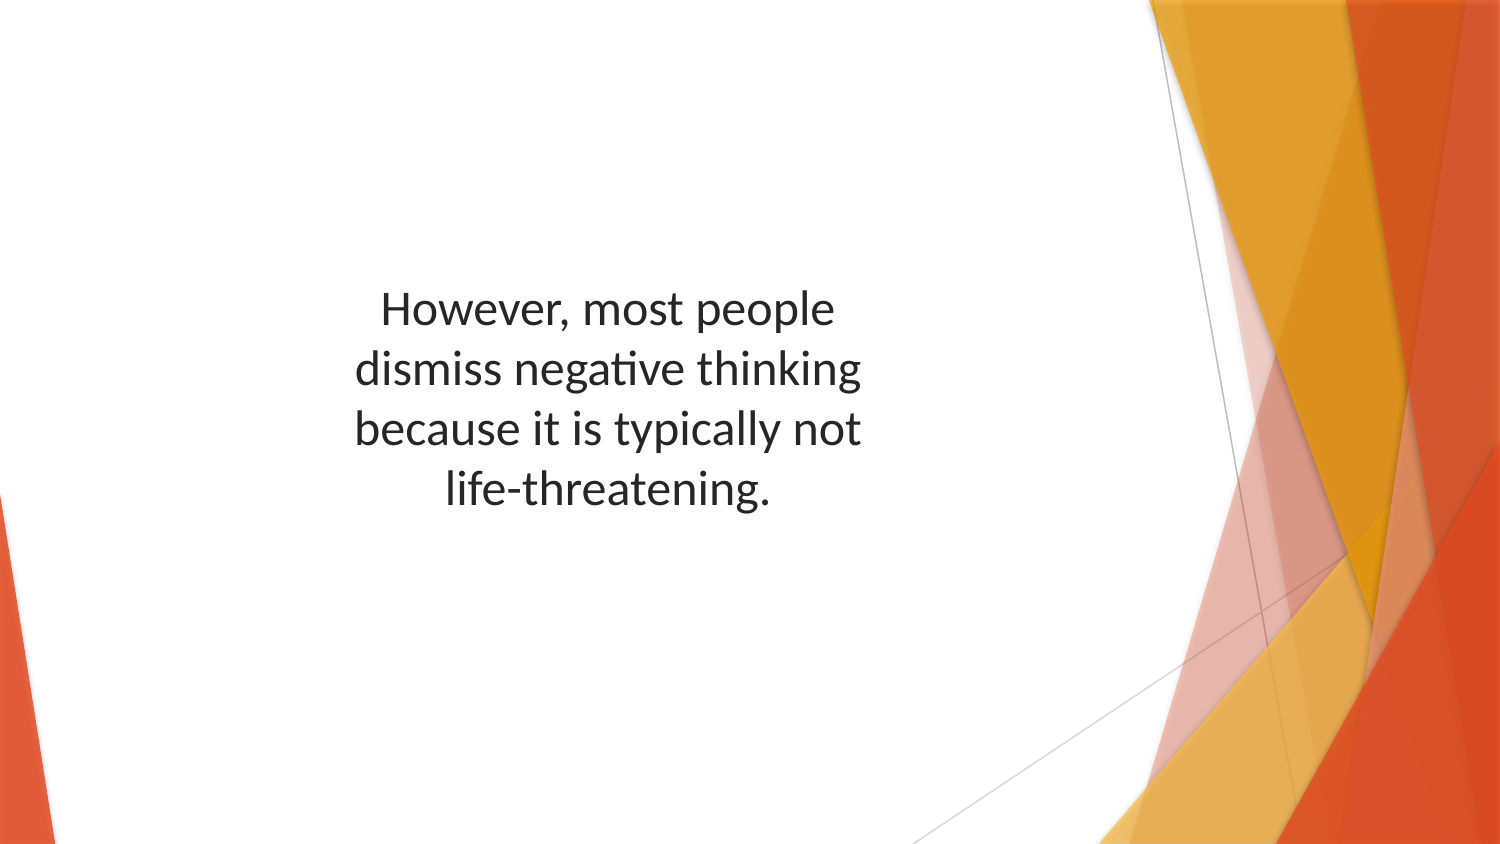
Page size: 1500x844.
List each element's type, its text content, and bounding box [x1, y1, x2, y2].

list However, most people dismiss negative thinking because it is typically not life-threatening. [336, 268, 880, 540]
